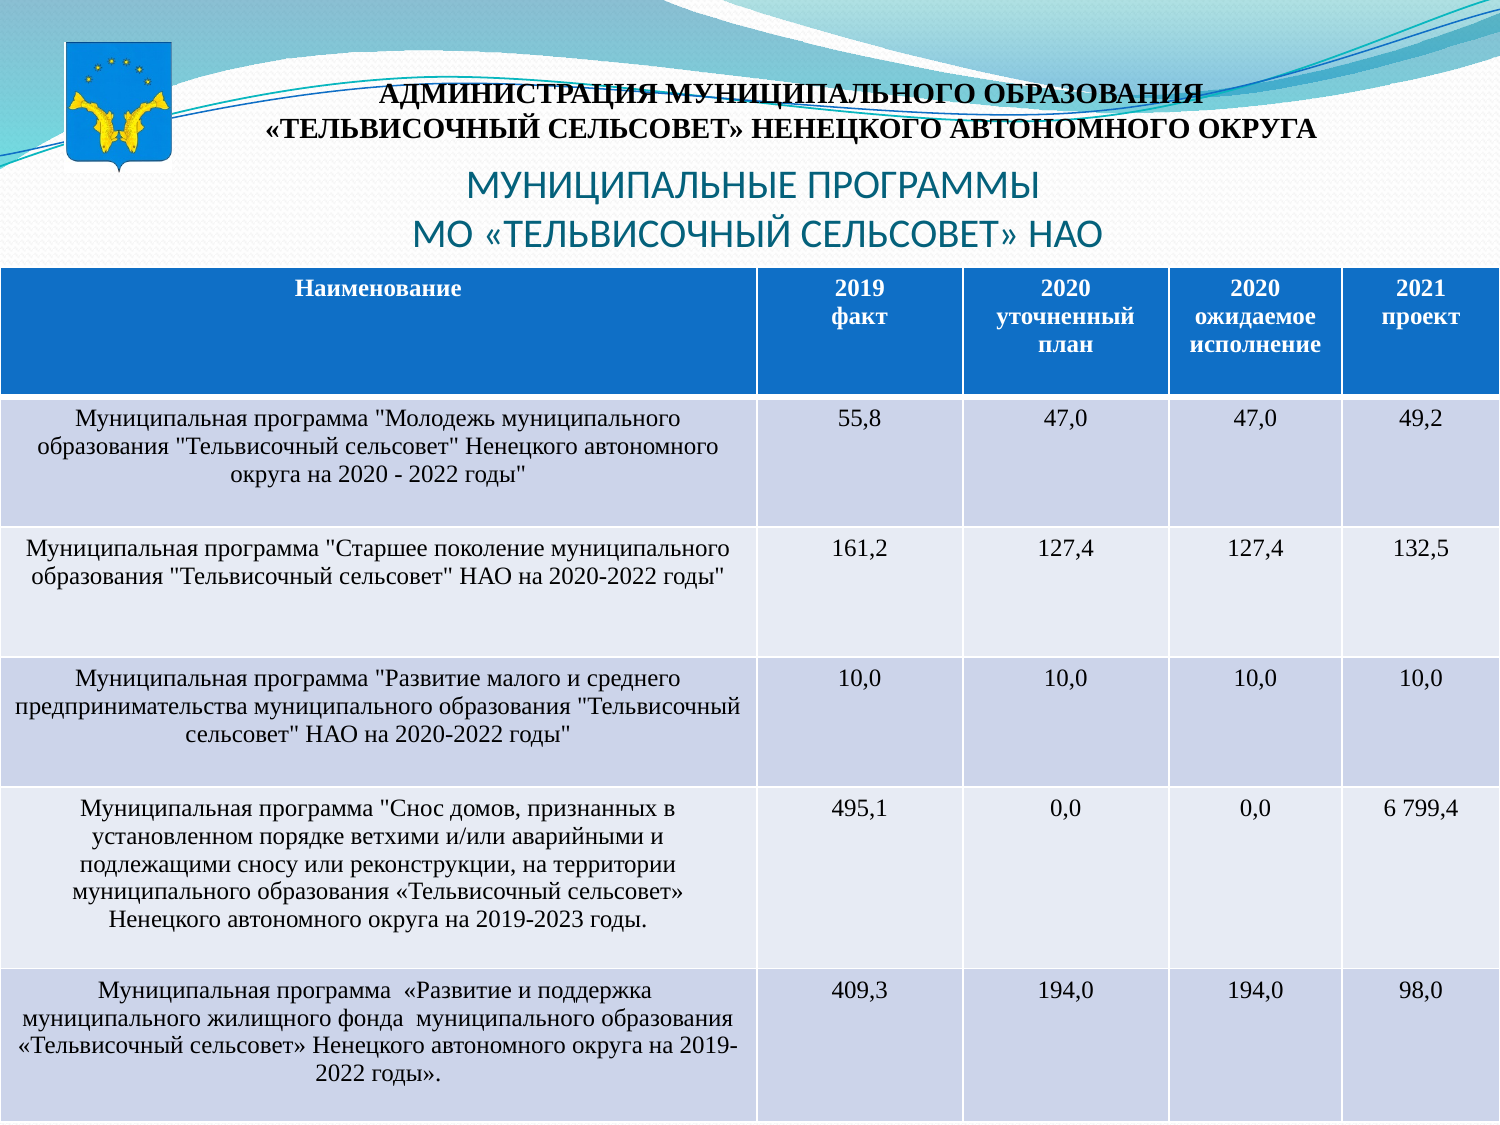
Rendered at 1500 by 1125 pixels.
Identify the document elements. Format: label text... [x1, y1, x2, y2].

table_cell 495,1 [758, 788, 962, 968]
table_cell 10,0 [1170, 658, 1341, 786]
table_cell 10,0 [758, 658, 962, 786]
table_cell 0,0 [964, 788, 1168, 968]
table_cell 161,2 [758, 528, 962, 656]
table_cell Муниципальная программа "Молодежь муниципального образования "Тельвисочный сельсовет" Ненецкого автономного округа на 2020 - 2022 годы" [1, 400, 756, 526]
table_cell 98,0 [1343, 969, 1499, 1121]
table_cell 10,0 [964, 658, 1168, 786]
table_cell 0,0 [1170, 788, 1341, 968]
text_box АДМИНИСТРАЦИЯ МУНИЦИПАЛЬНОГО ОБРАЗОВАНИЯ «ТЕЛЬВИСОЧНЫЙ СЕЛЬСОВЕТ» НЕНЕЦКОГО АВТОНОМНОГО ОКРУГА [206, 66, 1376, 149]
table_cell Муниципальная программа "Старшее поколение муниципального образования "Тельвисочный сельсовет" НАО на 2020-2022 годы" [1, 528, 756, 656]
table_cell 6 799,4 [1343, 788, 1499, 968]
table_cell 127,4 [1170, 528, 1341, 656]
picture [64, 42, 172, 173]
table_cell Муниципальная программа «Развитие и поддержка муниципального жилищного фонда муниципального образования «Тельвисочный сельсовет» Ненецкого автономного округа на 2019-2022 годы». [1, 969, 756, 1121]
table_cell 10,0 [1343, 658, 1499, 786]
title МУНИЦИПАЛЬНЫЕ ПРОГРАММЫ МО «ТЕЛЬВИСОЧНЫЙ СЕЛЬСОВЕТ» НАО [76, 149, 1440, 256]
table_cell Муниципальная программа "Снос домов, признанных в установленном порядке ветхими и/или аварийными и подлежащими сносу или реконструкции, на территории муниципального образования «Тельвисочный сельсовет» Ненецкого автономного округа на 2019-2023 годы. [1, 788, 756, 968]
table_cell 49,2 [1343, 400, 1499, 526]
table_header 2019 факт [758, 268, 962, 394]
table_header Наименование [1, 268, 756, 394]
table_cell 132,5 [1343, 528, 1499, 656]
table_header 2020 ожидаемое исполнение [1170, 268, 1341, 394]
table_header 2020 уточненный план [964, 268, 1168, 394]
table_cell 194,0 [964, 969, 1168, 1121]
table_header 2021 проект [1343, 268, 1499, 394]
table_cell 194,0 [1170, 969, 1341, 1121]
table_cell 55,8 [758, 400, 962, 526]
table_cell Муниципальная программа "Развитие малого и среднего предпринимательства муниципального образования "Тельвисочный сельсовет" НАО на 2020-2022 годы" [1, 658, 756, 786]
table_cell 409,3 [758, 969, 962, 1121]
table_cell 47,0 [964, 400, 1168, 526]
table_cell 47,0 [1170, 400, 1341, 526]
table_cell 127,4 [964, 528, 1168, 656]
